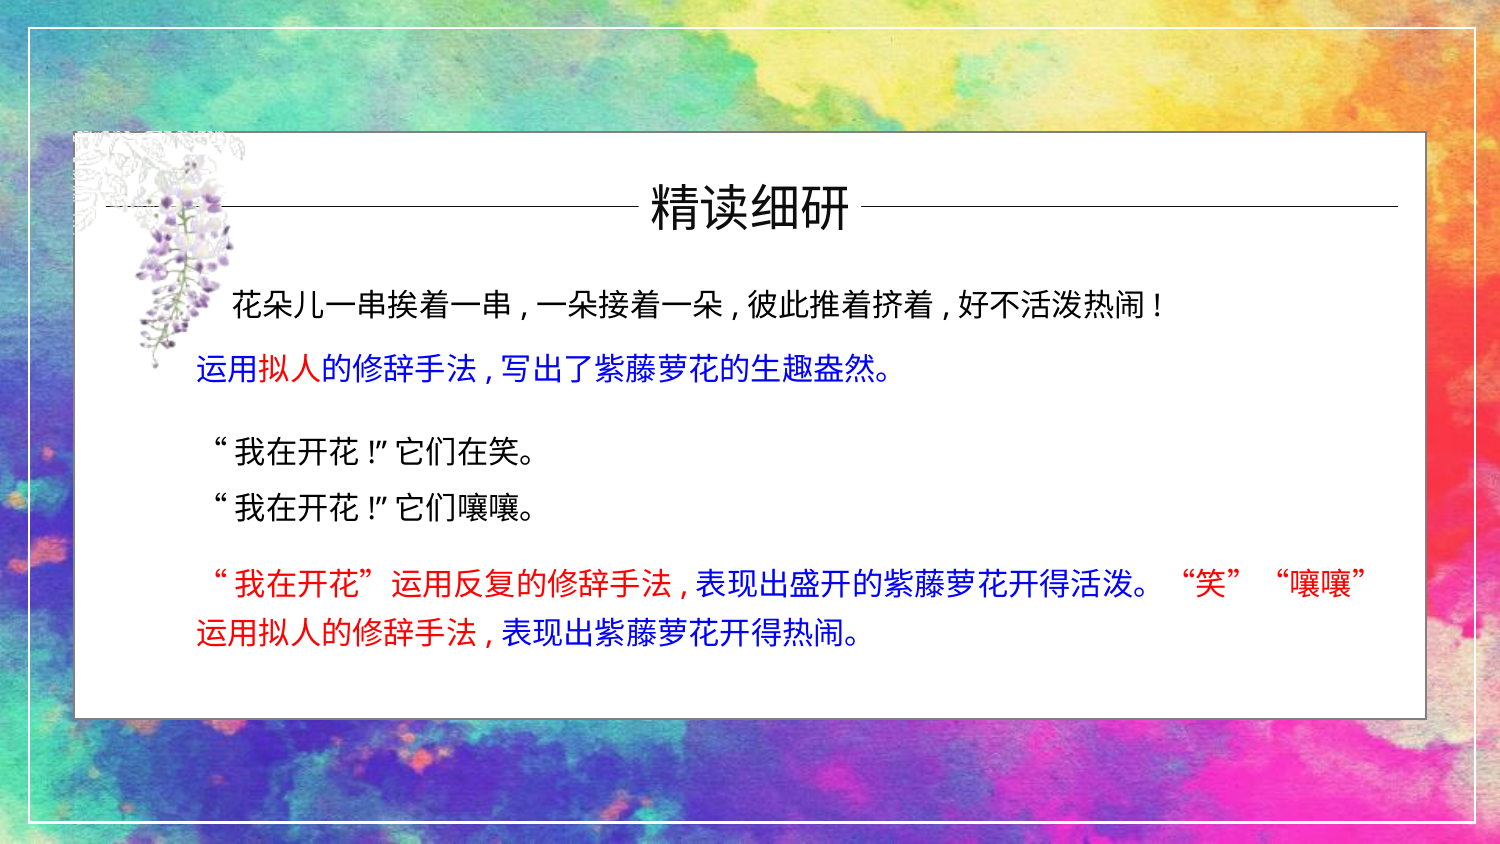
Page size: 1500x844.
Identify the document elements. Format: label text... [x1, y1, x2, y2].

text_box “我在开花”运用反复的修辞手法,表现出盛开的紫藤萝花开得活泼。“笑”“嚷嚷”运用拟人的修辞手法,表现出紫藤萝花开得热闹。 [185, 547, 1398, 657]
text_box 精读细研 [638, 207, 862, 243]
picture [0, 0, 1500, 844]
text_box [28, 27, 1476, 824]
text_box 花朵儿一串挨着一串,一朵接着一朵,彼此推着挤着,好不活泼热闹! [272, 268, 1398, 329]
text_box “我在开花!”它们在笑。 “我在开花!”它们嚷嚷。 [185, 408, 718, 532]
text_box 精读细研 [638, 171, 862, 206]
text_box 运用拟人的修辞手法,写出了紫藤萝花的生趣盎然。 [272, 343, 1062, 393]
